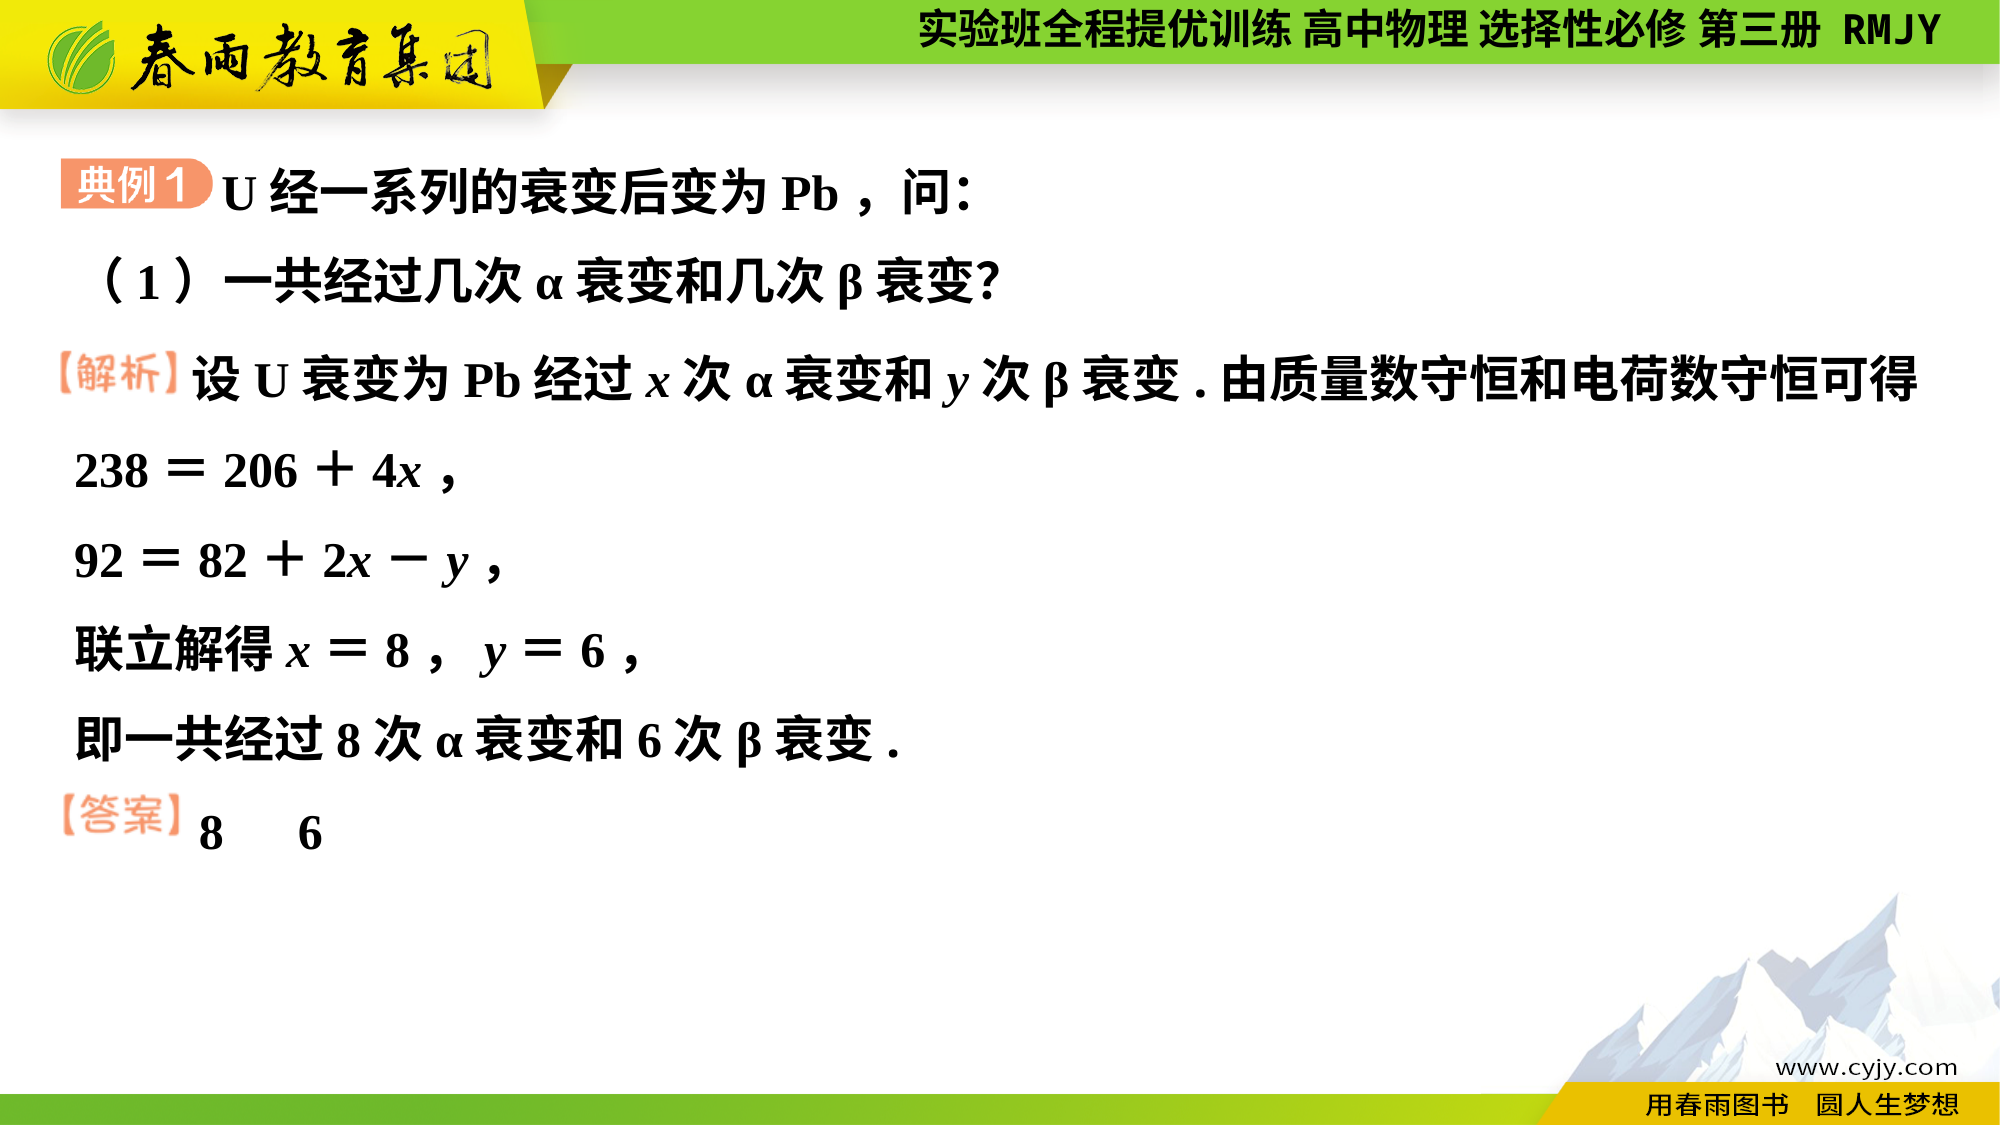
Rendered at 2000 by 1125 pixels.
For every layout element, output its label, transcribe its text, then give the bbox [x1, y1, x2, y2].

text_box 8 6 [59, 762, 410, 868]
picture [0, 0, 2000, 1125]
